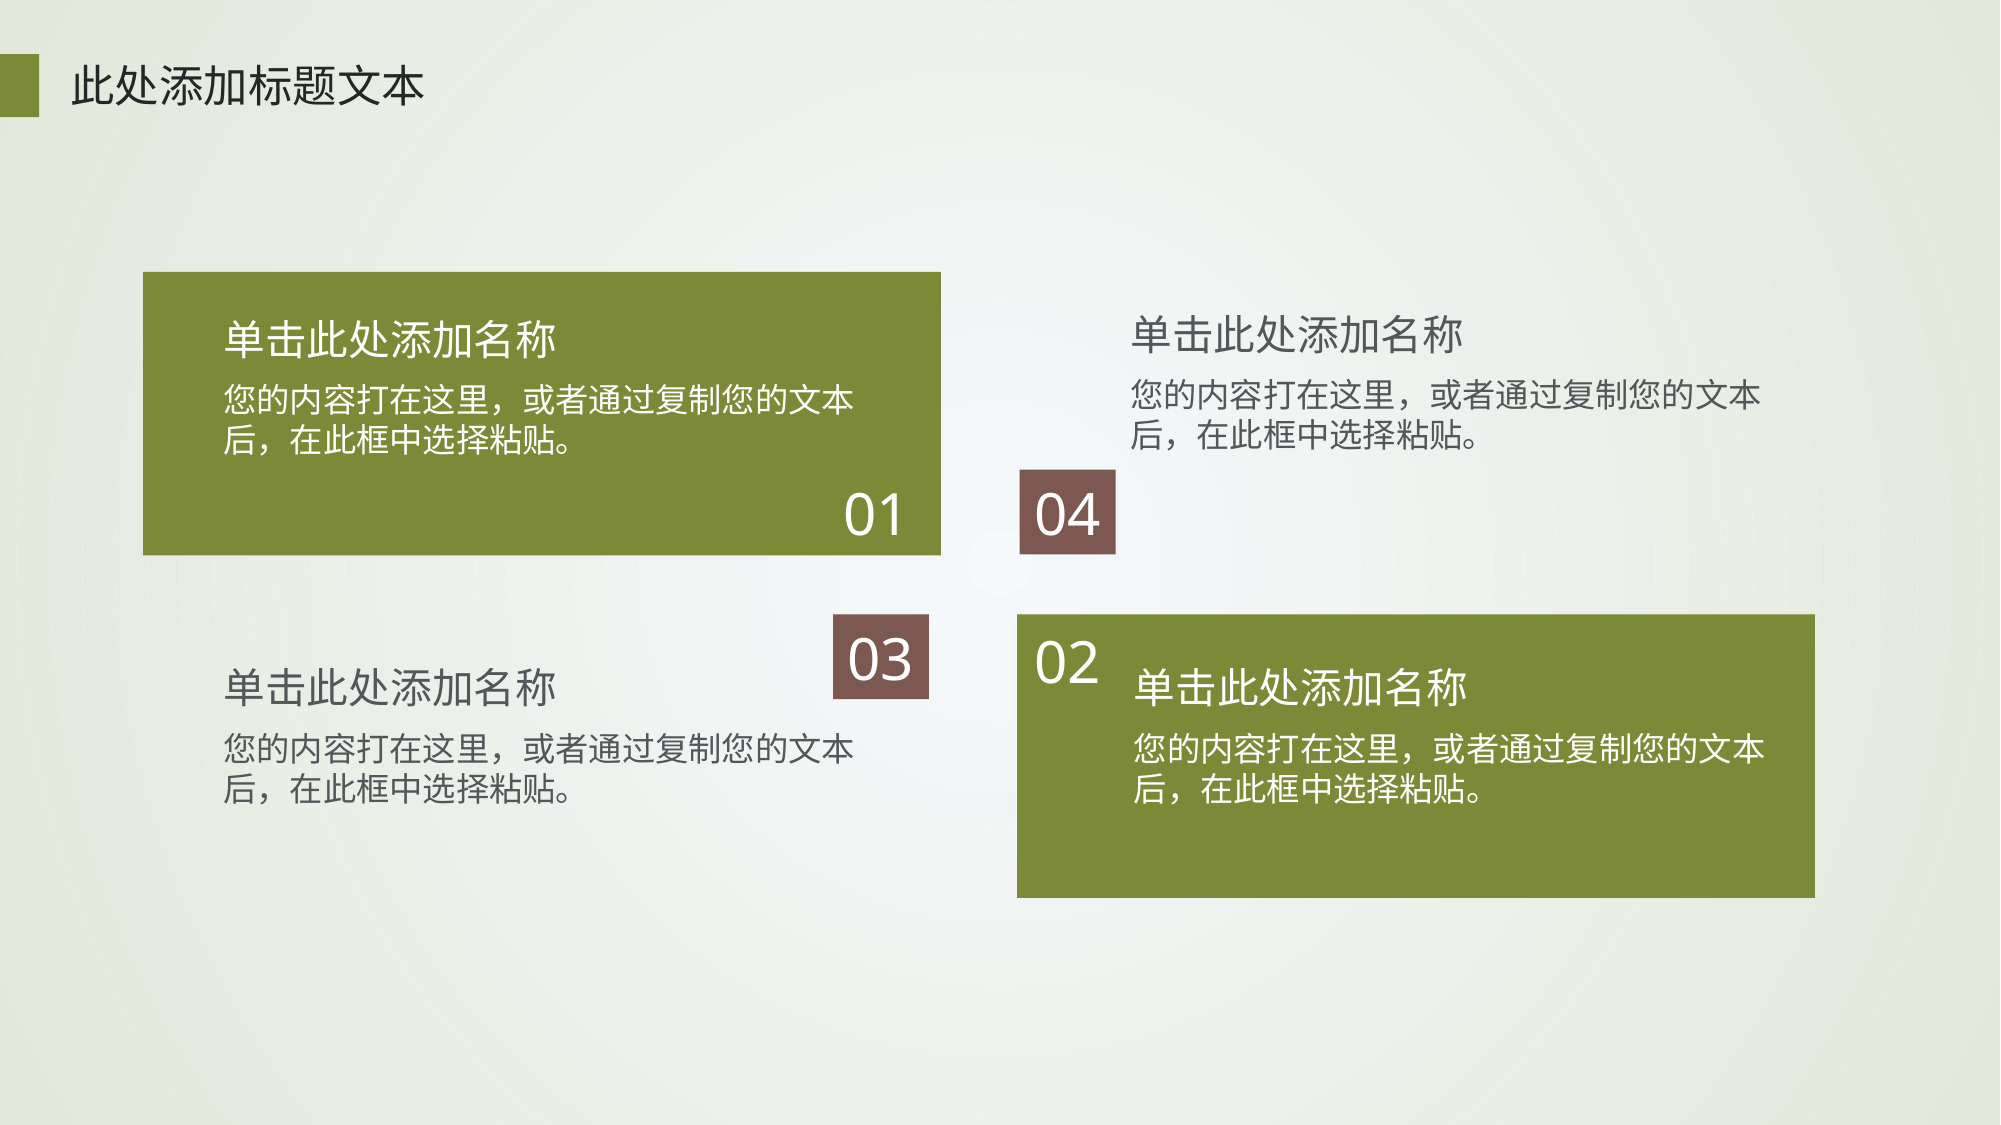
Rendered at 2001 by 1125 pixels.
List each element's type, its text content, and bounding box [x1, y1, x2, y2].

text_box 01 [828, 469, 925, 555]
text_box [142, 271, 942, 556]
text_box 单击此处添加名称 [1115, 301, 1480, 367]
text_box 此处添加标题文本 [70, 58, 679, 112]
text_box 您的内容打在这里，或者通过复制您的文本后，在此框中选择粘贴。 [1119, 720, 1792, 816]
text_box 04 [1019, 469, 1116, 555]
text_box 03 [833, 614, 929, 700]
text_box 您的内容打在这里，或者通过复制您的文本后，在此框中选择粘贴。 [208, 720, 881, 816]
text_box 单击此处添加名称 [208, 306, 573, 371]
text_box [1016, 613, 1816, 899]
text_box 单击此处添加名称 [208, 654, 573, 720]
text_box 您的内容打在这里，或者通过复制您的文本后，在此框中选择粘贴。 [1115, 367, 1788, 462]
text_box 您的内容打在这里，或者通过复制您的文本后，在此框中选择粘贴。 [208, 372, 881, 467]
text_box [0, 53, 40, 118]
text_box 02 [1019, 617, 1116, 703]
text_box 单击此处添加名称 [1119, 654, 1483, 720]
